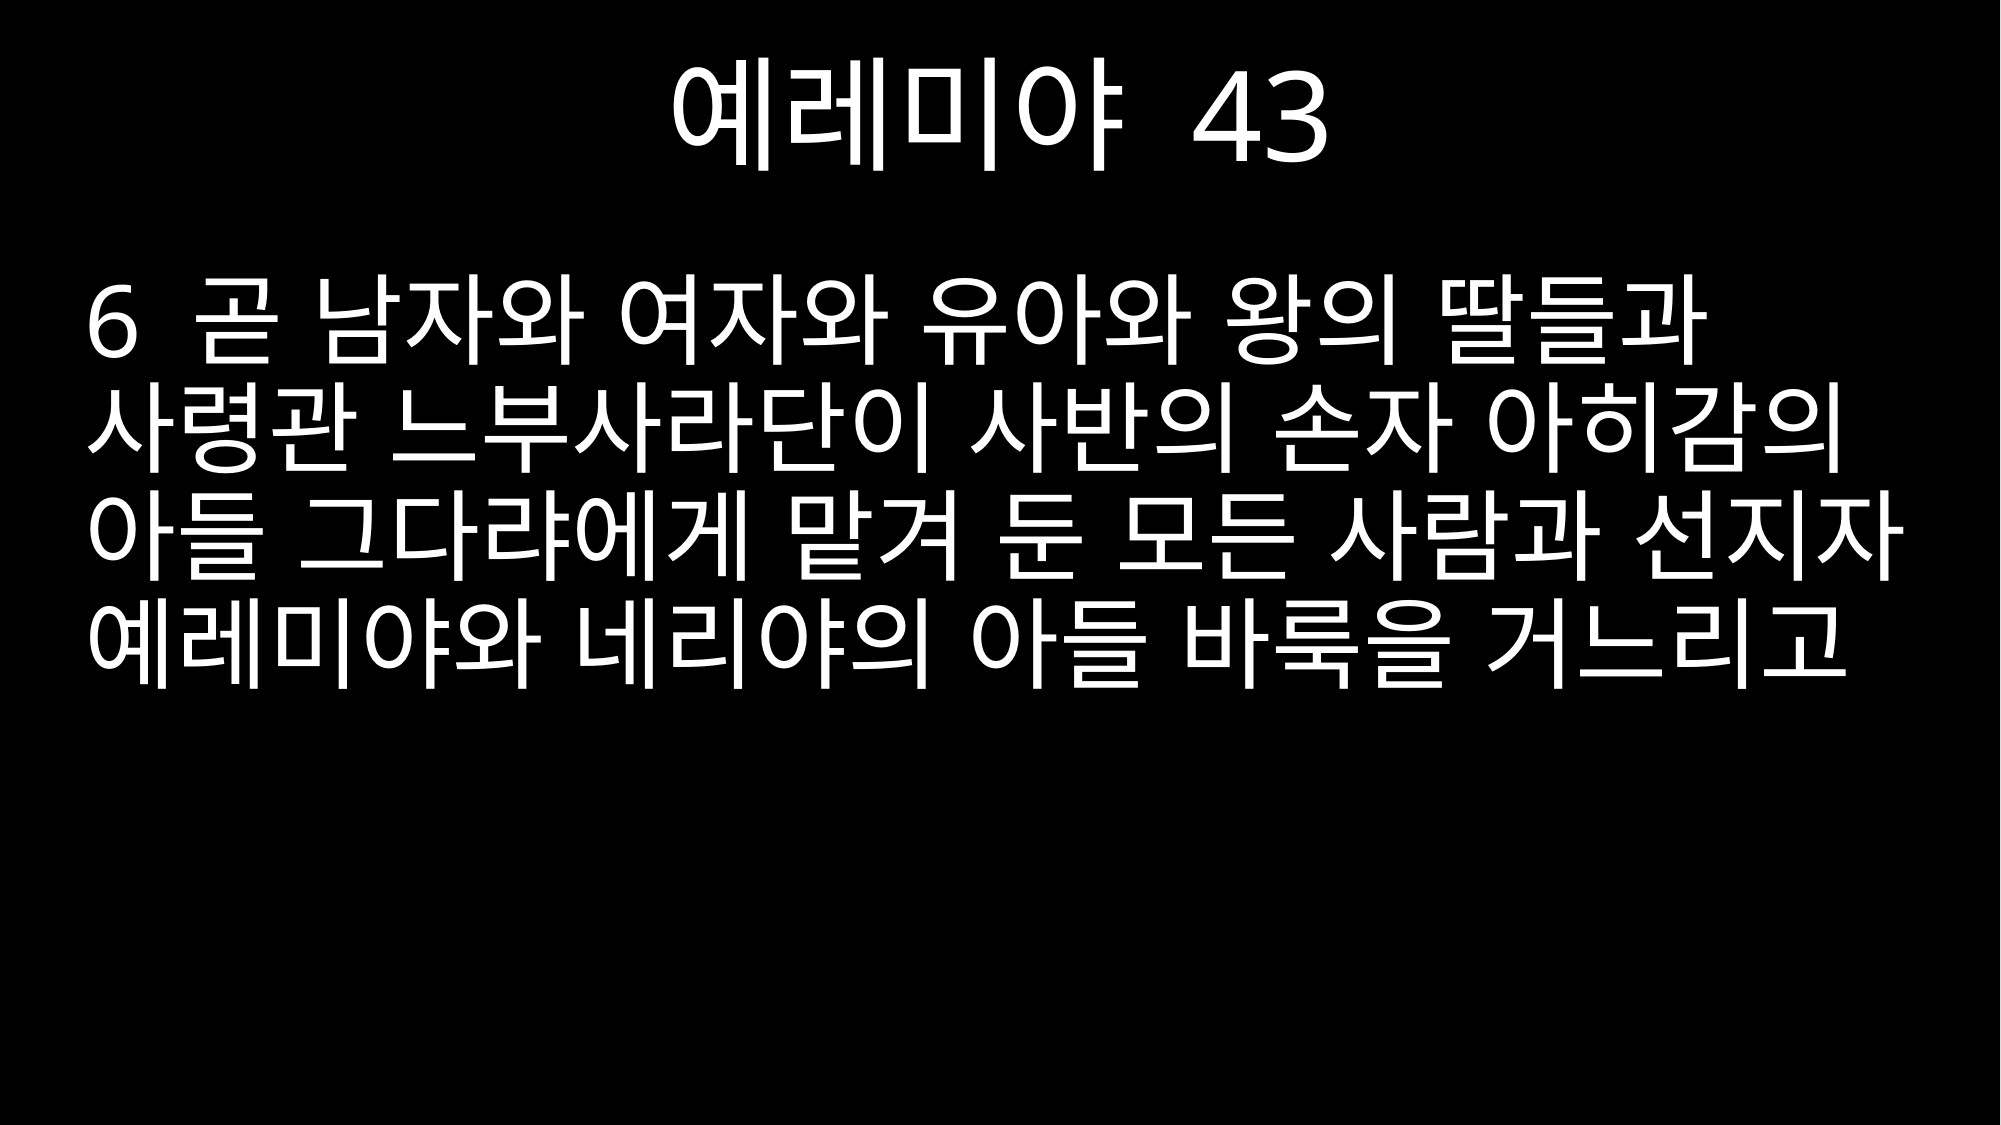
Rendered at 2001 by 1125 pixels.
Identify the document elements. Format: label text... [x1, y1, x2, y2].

list 6 곧 남자와 여자와 유아와 왕의 딸들과 사령관 느부사라단이 사반의 손자 아히감의 아들 그다랴에게 맡겨 둔 모든 사람과 선지자 예레미야와 네리야의 아들 바룩을 거느리고 [69, 263, 1953, 423]
footer 예레미야 43 [0, 32, 2000, 192]
picture [0, 0, 2001, 1125]
